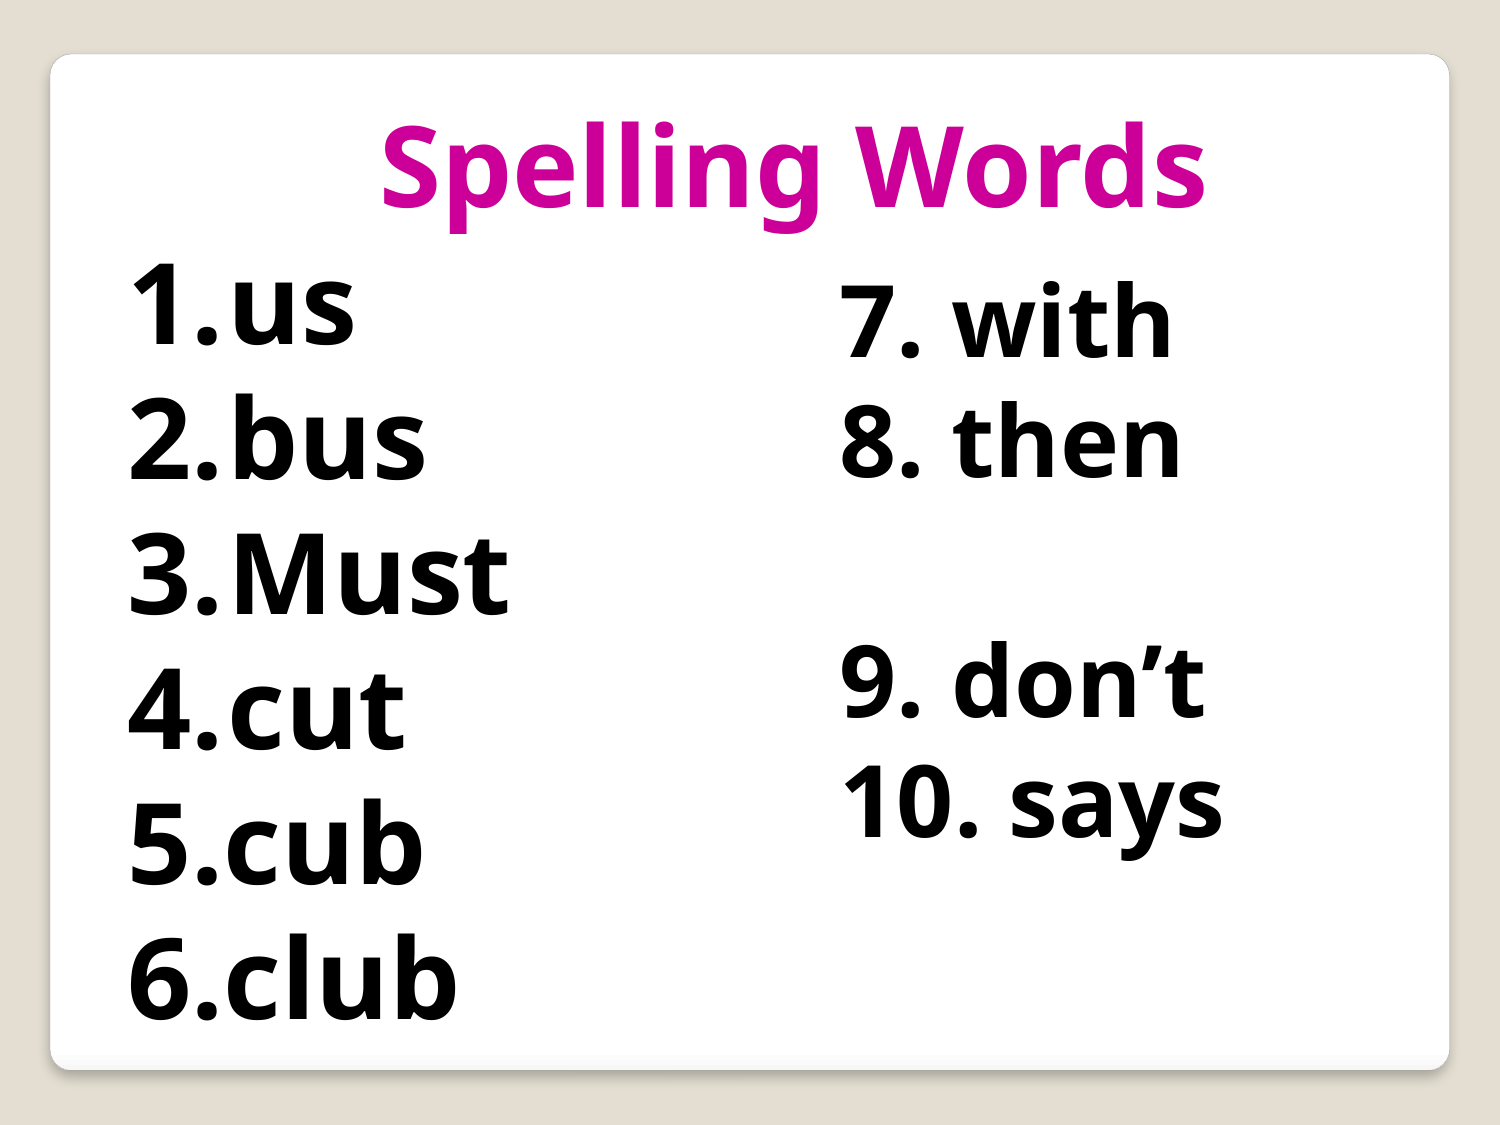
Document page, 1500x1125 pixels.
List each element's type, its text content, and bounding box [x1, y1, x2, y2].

text_box Spelling Words [212, 87, 1375, 238]
text_box us bus Must cut 5.cub 6.club [112, 224, 1125, 1050]
text_box 7. with 8. then 9. don’t 10. says [825, 249, 1325, 865]
